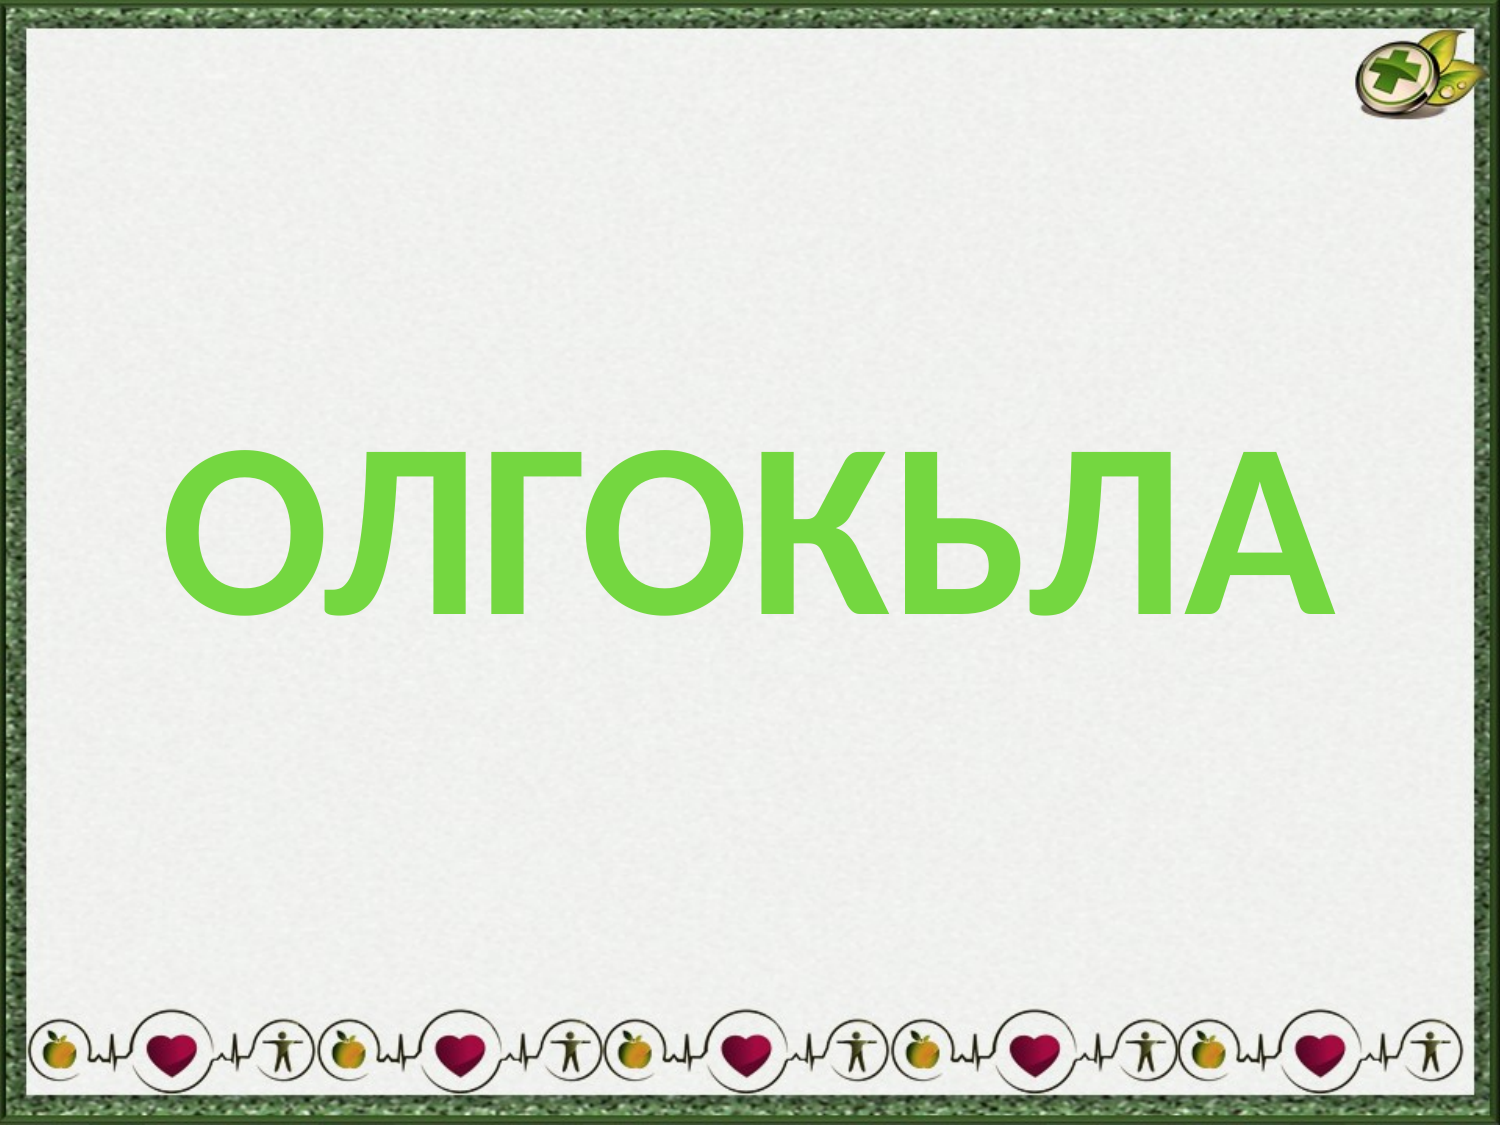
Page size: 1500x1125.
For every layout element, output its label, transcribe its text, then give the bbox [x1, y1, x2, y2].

text_box ОЛГОКЬЛА [29, 357, 1468, 673]
picture [0, 0, 1500, 1125]
